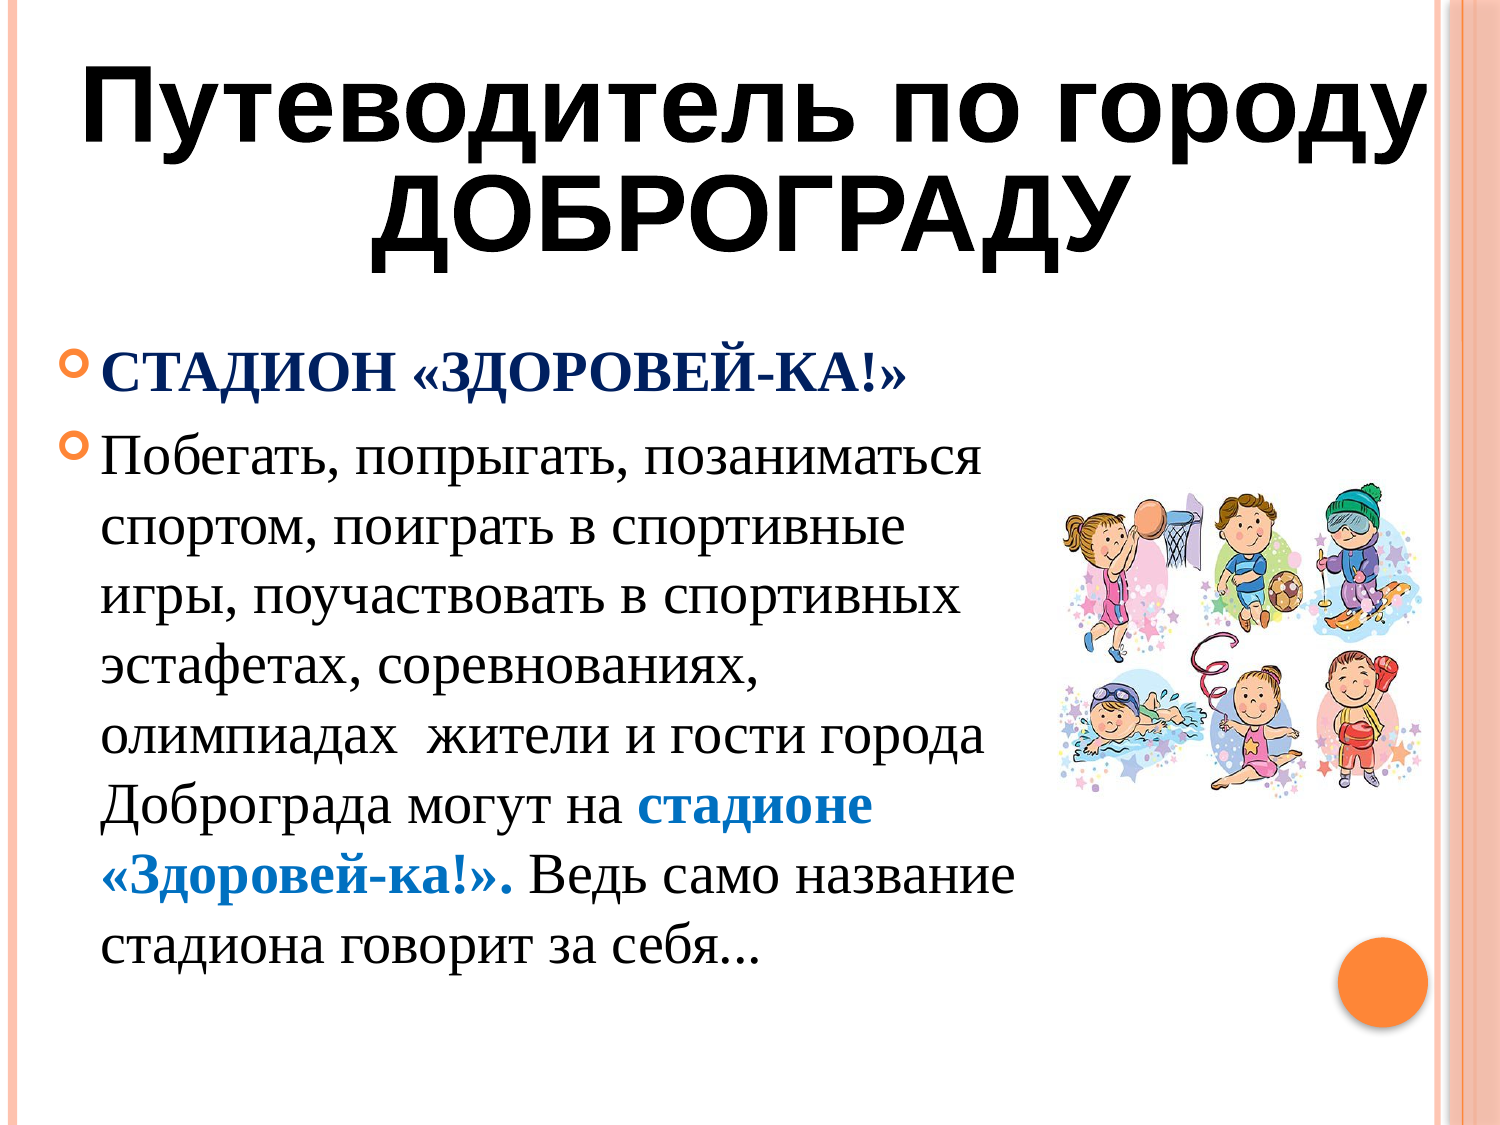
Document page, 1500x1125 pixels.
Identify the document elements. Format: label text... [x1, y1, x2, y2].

picture [1056, 479, 1424, 800]
list СТАДИОН «ЗДОРОВЕЙ-КА!» Побегать, попрыгать, позаниматься спортом, поиграть в спортивные игры, поучаствовать в спортивных эстафетах, соревнованиях, олимпиадах жители и гости города Доброграда могут на стадионе «Здоровей-ка!». Ведь само название стадиона говорит за себя... [41, 326, 1034, 989]
